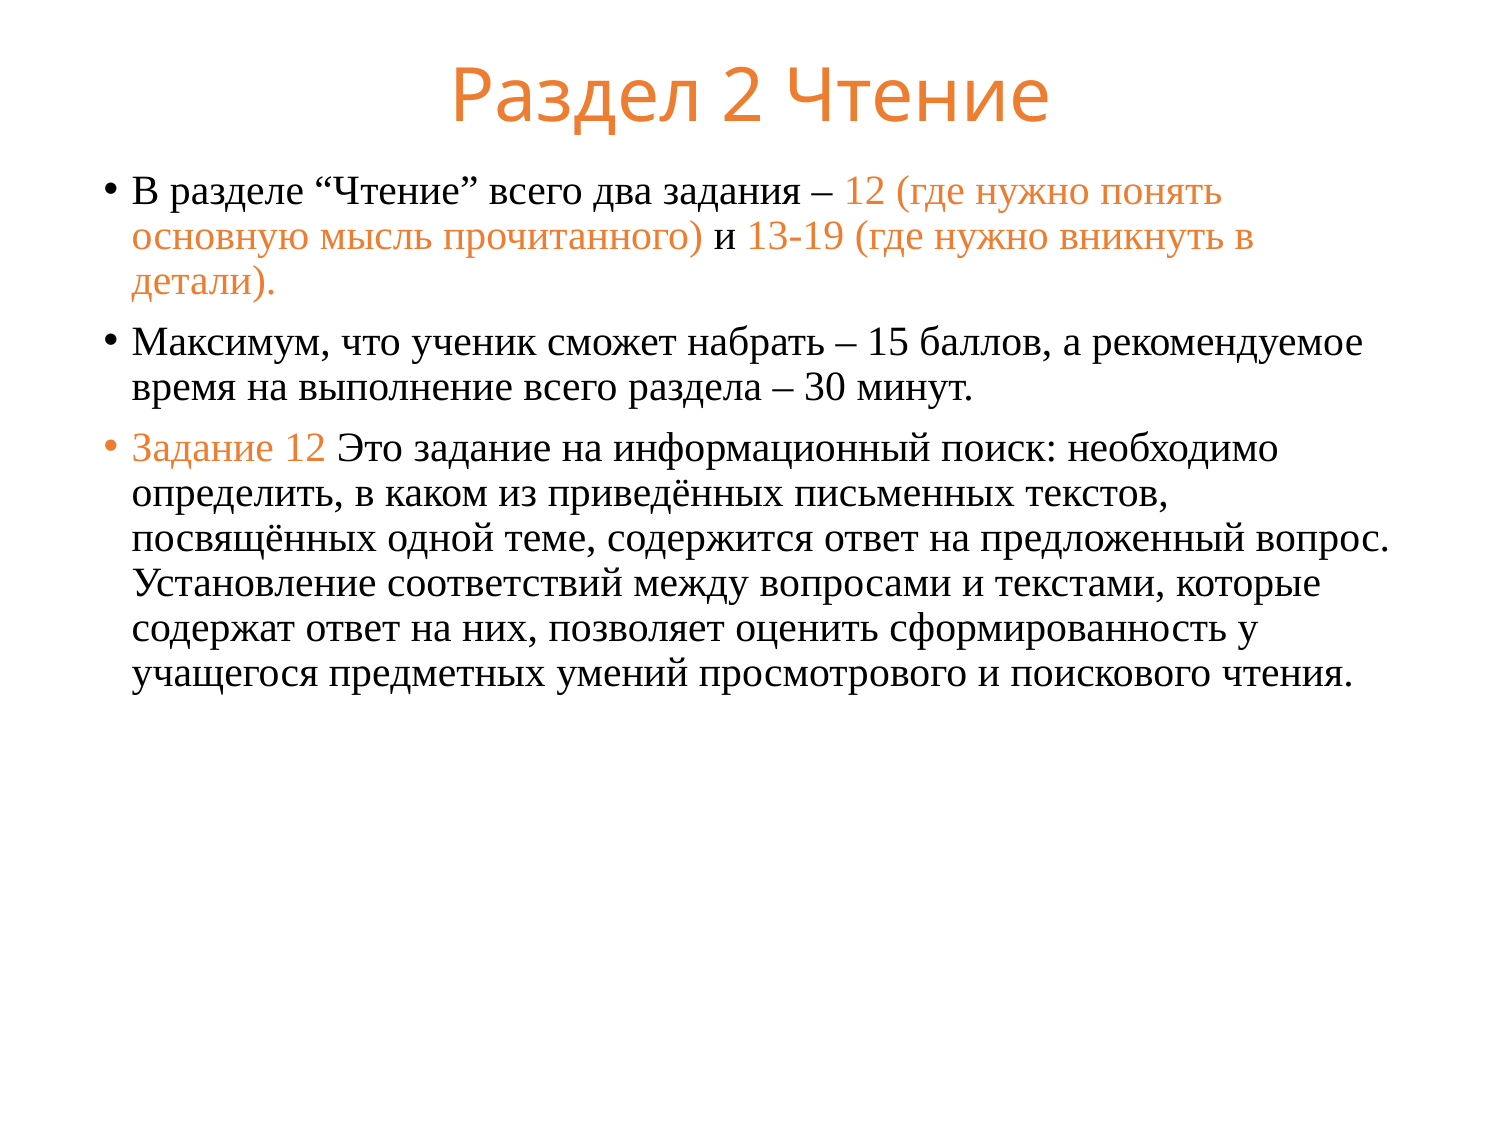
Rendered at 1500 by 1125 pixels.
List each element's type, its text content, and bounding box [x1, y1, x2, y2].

list В разделе “Чтение” всего два задания – 12 (где нужно понять основную мысль прочитанного) и 13-19 (где нужно вникнуть в детали). Максимум, что ученик сможет набрать – 15 баллов, а рекомендуемое время на выполнение всего раздела – 30 минут. Задание 12 Это задание на информационный поиск: необходимо определить, в каком из приведённых письменных текстов, посвящённых одной теме, содержится ответ на предложенный вопрос. Установление соответствий между вопросами и текстами, которые содержат ответ на них, позволяет оценить сформированность у учащегося предметных умений просмотрового и поискового чтения. [88, 160, 1425, 986]
title Раздел 2 Чтение [76, 45, 1425, 149]
